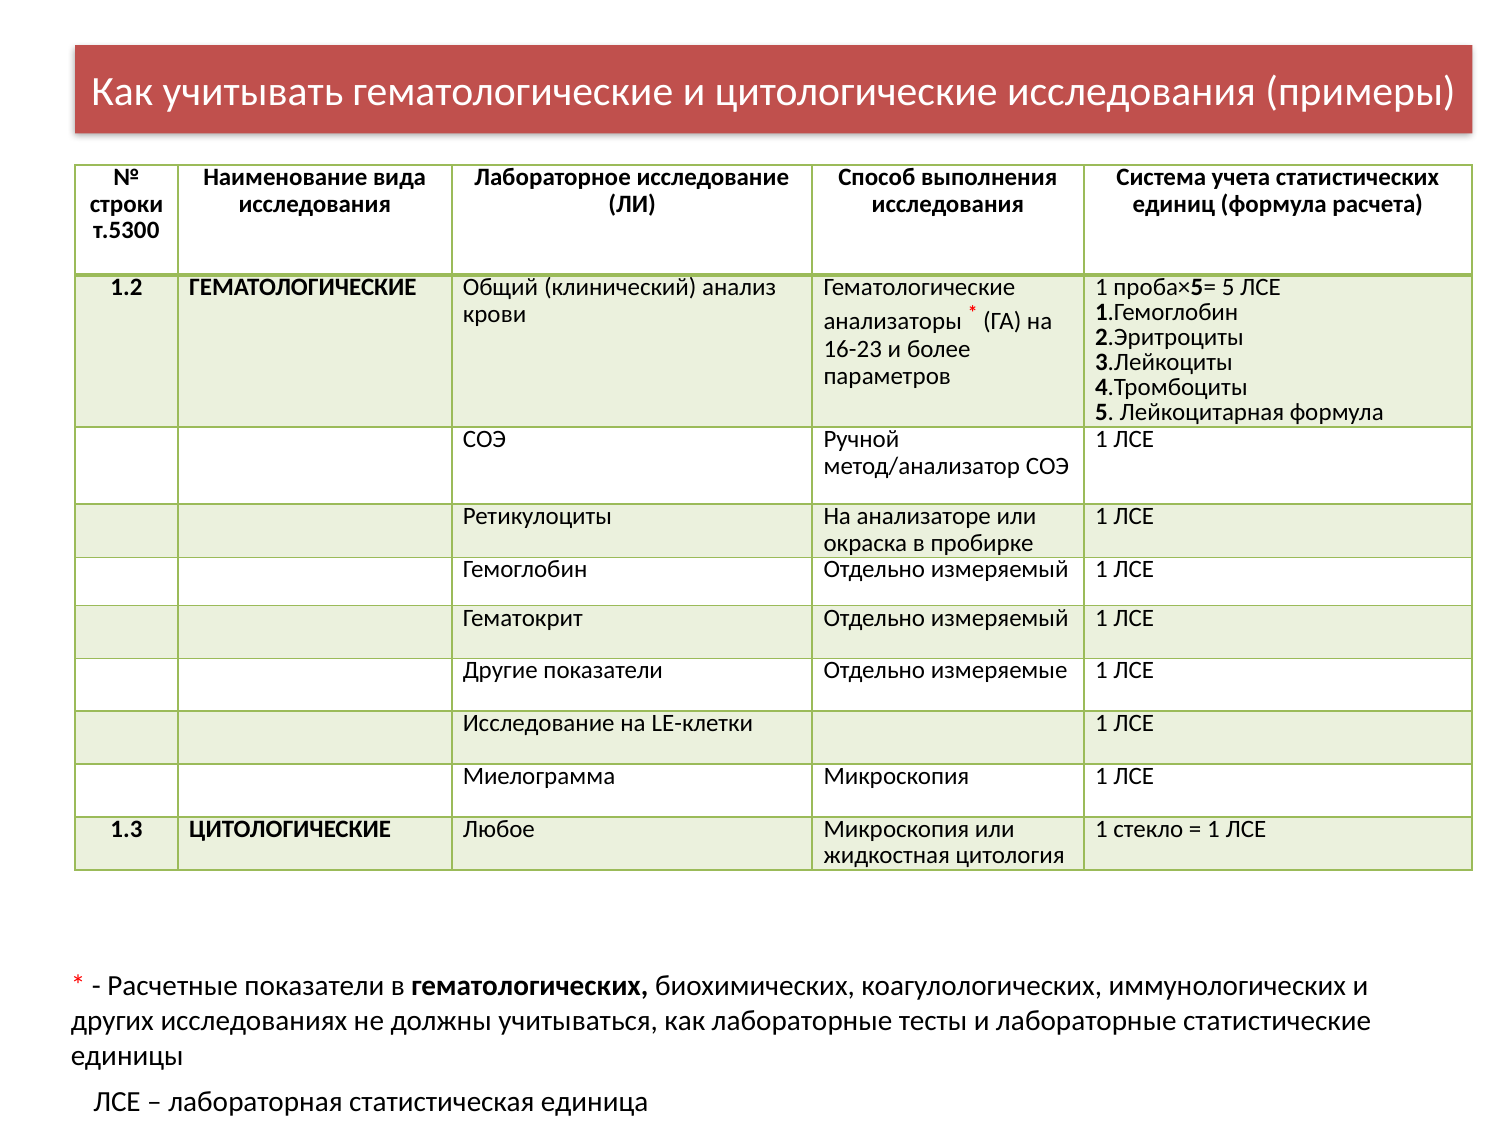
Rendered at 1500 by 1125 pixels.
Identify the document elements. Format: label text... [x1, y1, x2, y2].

table_cell Общий (клинический) анализ крови [453, 277, 811, 426]
table_cell [179, 765, 451, 816]
text_box ЛСЕ – лабораторная статистическая единица [78, 1079, 664, 1125]
table_cell 1 проба×5= 5 ЛСЕ 1.Гемоглобин 2.Эритроциты 3.Лейкоциты 4.Тромбоциты 5. Лейкоцитарная формула [1085, 277, 1471, 426]
table_cell ГЕМАТОЛОГИЧЕСКИЕ [179, 277, 451, 426]
table_cell Микроскопия [813, 765, 1083, 816]
table_cell [76, 659, 177, 710]
table_header Система учета статистических единиц (формула расчета) [1085, 166, 1471, 273]
table_cell На анализаторе или окраска в пробирке [813, 505, 1083, 557]
table_cell 1.2 [76, 277, 177, 426]
table_cell Отдельно измеряемые [813, 659, 1083, 710]
table_cell 1.3 [76, 818, 177, 869]
table_cell 1 ЛСЕ [1085, 505, 1471, 557]
table_cell Ручной метод/анализатор СОЭ [813, 428, 1083, 503]
table_cell [76, 505, 177, 557]
table_header Наименование вида исследования [179, 166, 451, 273]
table_cell [76, 428, 177, 503]
table_cell [179, 606, 451, 658]
table_cell Гематокрит [453, 606, 811, 658]
table_cell СОЭ [453, 428, 811, 503]
table_cell [76, 765, 177, 816]
table_cell 1 ЛСЕ [1085, 765, 1471, 816]
table_cell 1 ЛСЕ [1085, 659, 1471, 710]
table_cell Миелограмма [453, 765, 811, 816]
table_header № строки т.5300 [76, 166, 177, 273]
table_cell Отдельно измеряемый [813, 558, 1083, 605]
table_cell Микроскопия или жидкостная цитология [813, 818, 1083, 869]
table_cell [179, 505, 451, 557]
table_cell 1 ЛСЕ [1085, 428, 1471, 503]
table_cell Отдельно измеряемый [813, 606, 1083, 658]
table_cell 1 ЛСЕ [1085, 558, 1471, 605]
table_cell 1 стекло = 1 ЛСЕ [1085, 818, 1471, 869]
table_cell [179, 659, 451, 710]
table_header Способ выполнения исследования [813, 166, 1083, 273]
table_cell Гемоглобин [453, 558, 811, 605]
table_cell [76, 606, 177, 658]
table_header Лабораторное исследование (ЛИ) [453, 166, 811, 273]
text_box * - Расчетные показатели в гематологических, биохимических, коагулологических, иммунологических и других исследованиях не должны учитываться, как лабораторные тесты и лабораторные статистические единицы [56, 958, 1473, 1079]
table_cell Другие показатели [453, 659, 811, 710]
table_cell [76, 712, 177, 763]
table_cell [179, 712, 451, 763]
table_cell 1 ЛСЕ [1085, 606, 1471, 658]
table_cell [76, 558, 177, 605]
table_cell 1 ЛСЕ [1085, 712, 1471, 763]
table_cell Исследование на LE-клетки [453, 712, 811, 763]
table_cell Любое [453, 818, 811, 869]
title Как учитывать гематологические и цитологические исследования (примеры) [75, 45, 1473, 134]
table_cell [813, 712, 1083, 763]
table_cell [179, 428, 451, 503]
table_cell ЦИТОЛОГИЧЕСКИЕ [179, 818, 451, 869]
table_cell Гематологические анализаторы * (ГА) на 16-23 и более параметров [813, 277, 1083, 426]
table_cell Ретикулоциты [453, 505, 811, 557]
table_cell [179, 558, 451, 605]
